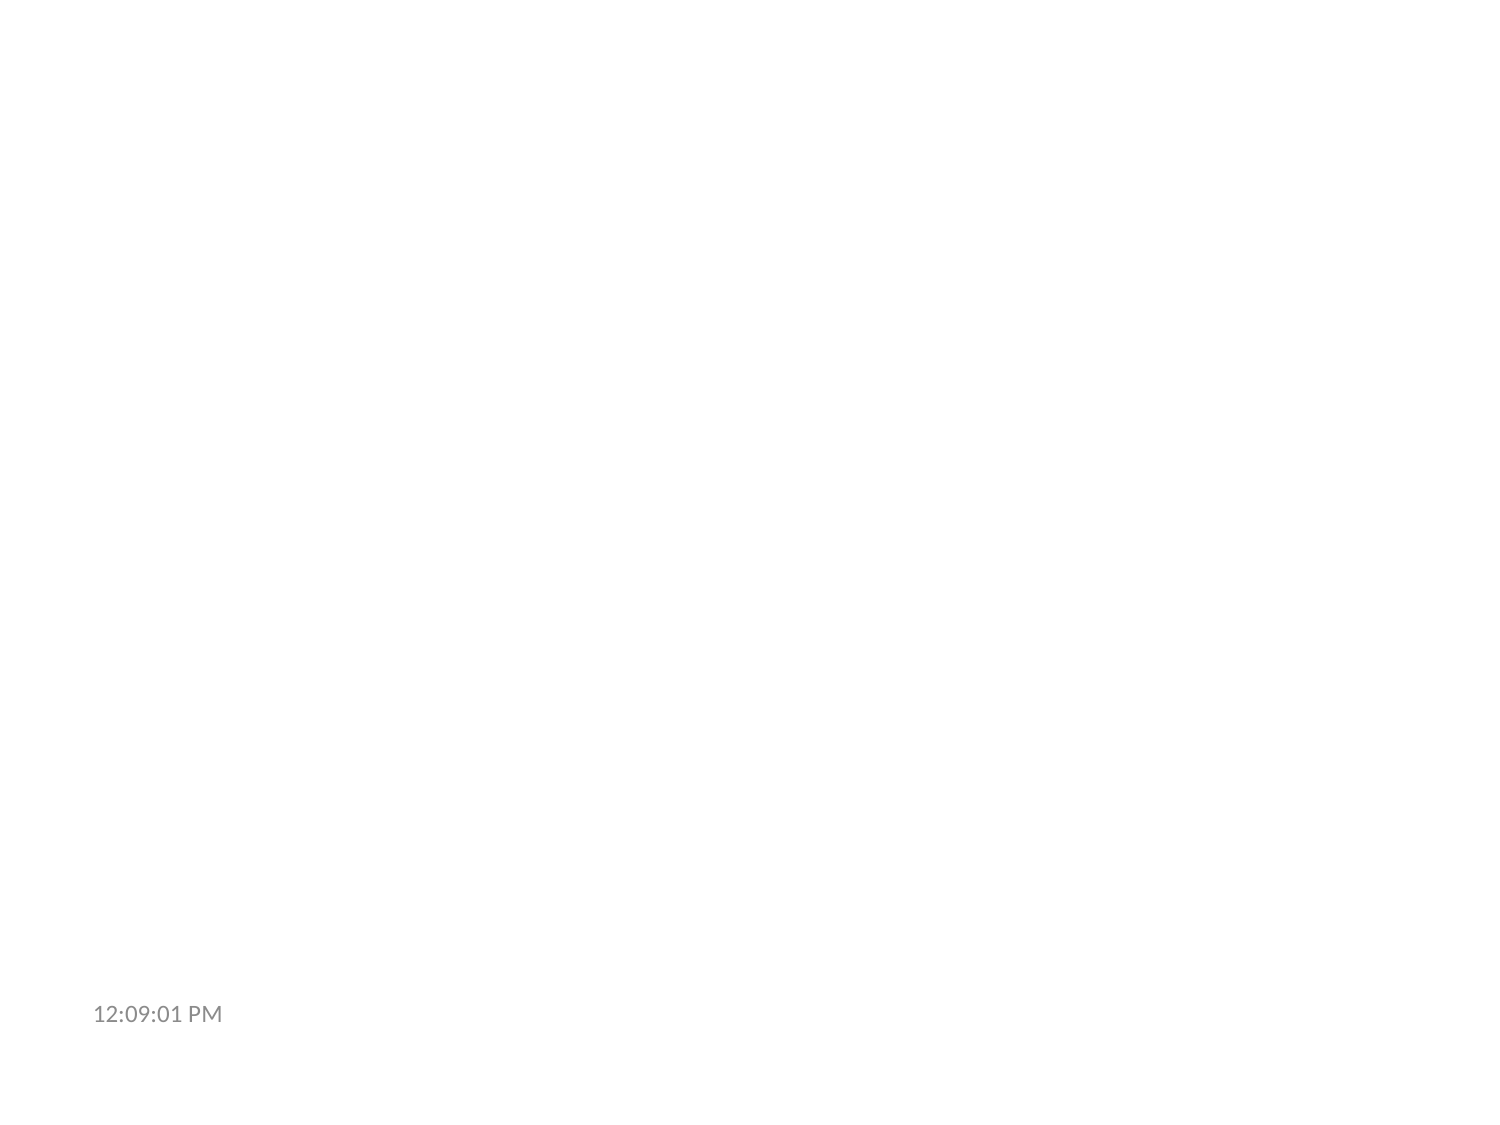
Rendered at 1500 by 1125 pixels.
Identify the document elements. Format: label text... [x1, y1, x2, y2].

text_box 3:35:09 PM [77, 982, 428, 1043]
